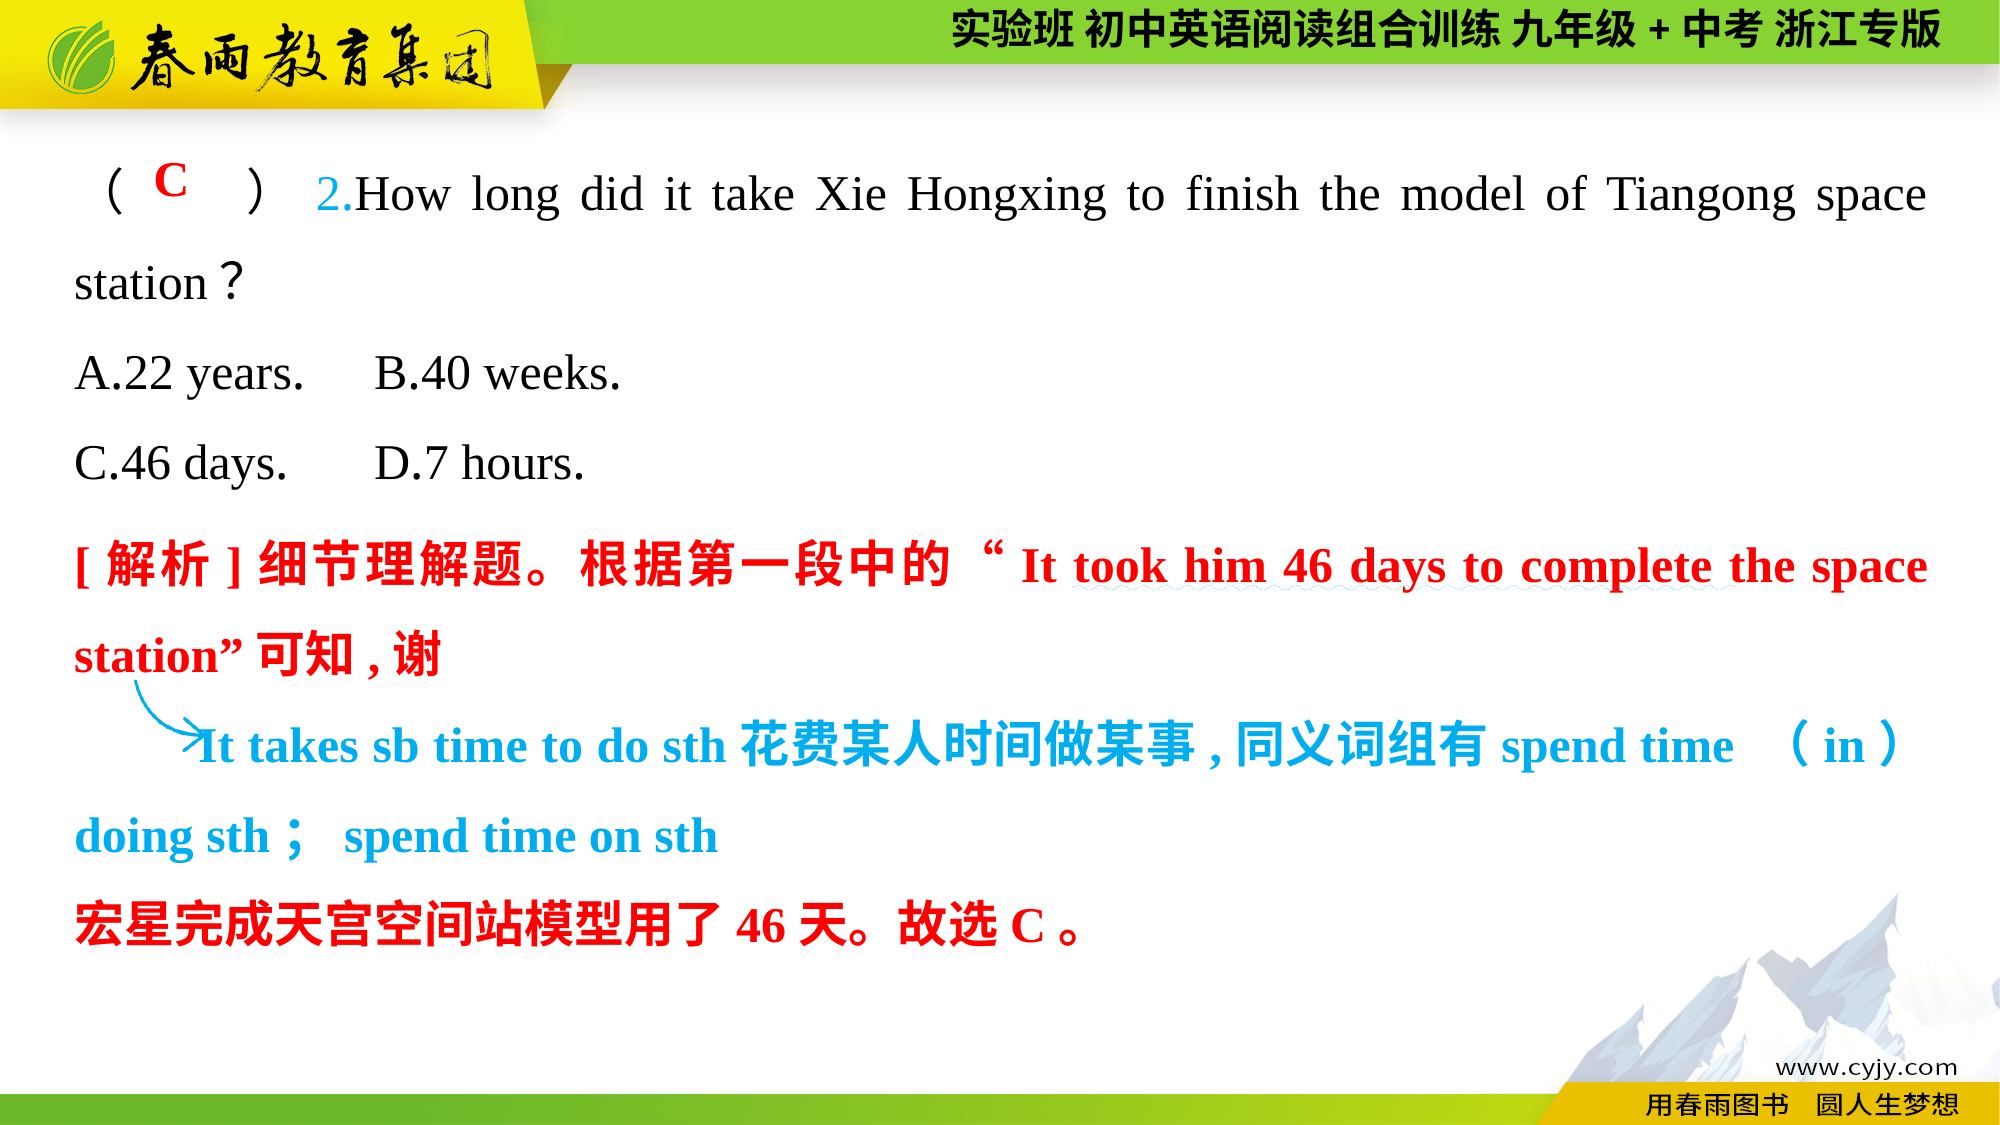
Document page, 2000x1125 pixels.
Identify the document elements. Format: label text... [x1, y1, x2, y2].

list （ ）2.How long did it take Xie Hongxing to finish the model of Tiangong space station？ A.22 years. B.40 weeks. C.46 days. D.7 hours. [59, 122, 1944, 490]
text_box [解析]细节理解题。根据第一段中的“It took him 46 days to complete the space station”可知,谢 It takes sb time to do sth花费某人时间做某事,同义词组有spend time （in） doing sth；spend time on sth 宏星完成天宫空间站模型用了46天。故选C。 [59, 494, 1944, 960]
text_box C [138, 139, 205, 214]
picture [0, 0, 2000, 1125]
